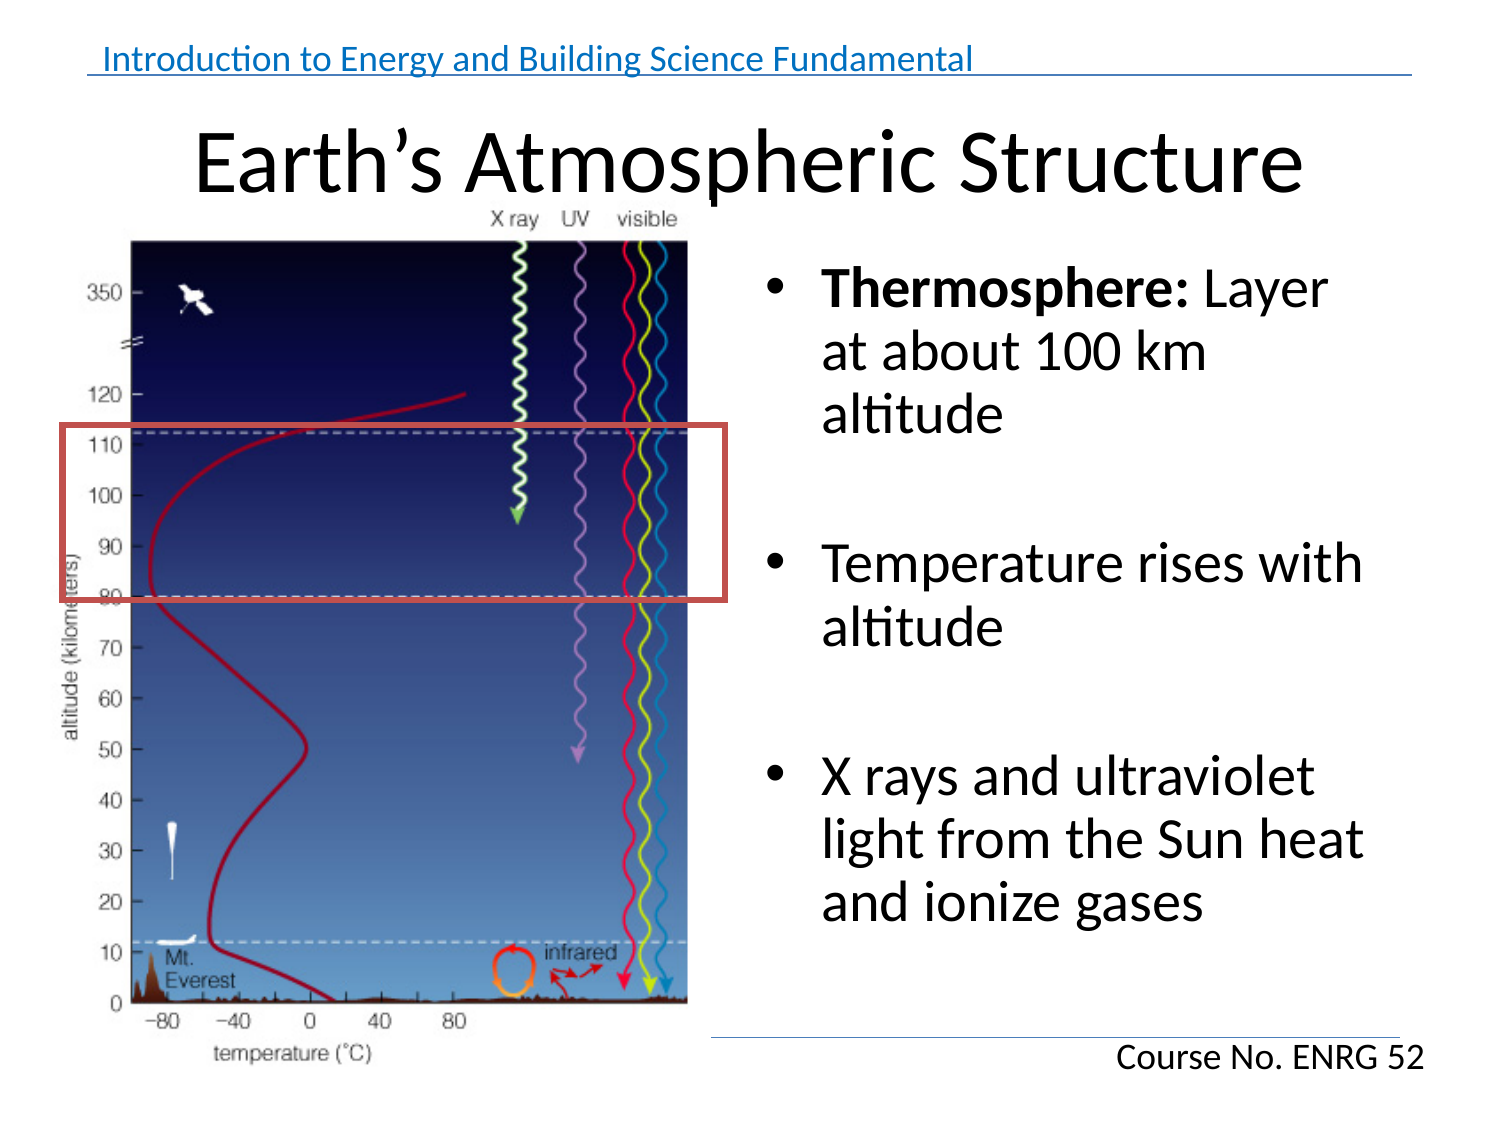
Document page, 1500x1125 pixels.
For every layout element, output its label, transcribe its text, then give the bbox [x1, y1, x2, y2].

list Thermosphere: Layer at about 100 km altitude Temperature rises with altitude X rays and ultraviolet light from the Sun heat and ionize gases [750, 249, 1400, 1013]
title Earth’s Atmospheric Structure [112, 62, 1388, 250]
text_box [715, 425, 725, 600]
picture [37, 199, 712, 1076]
